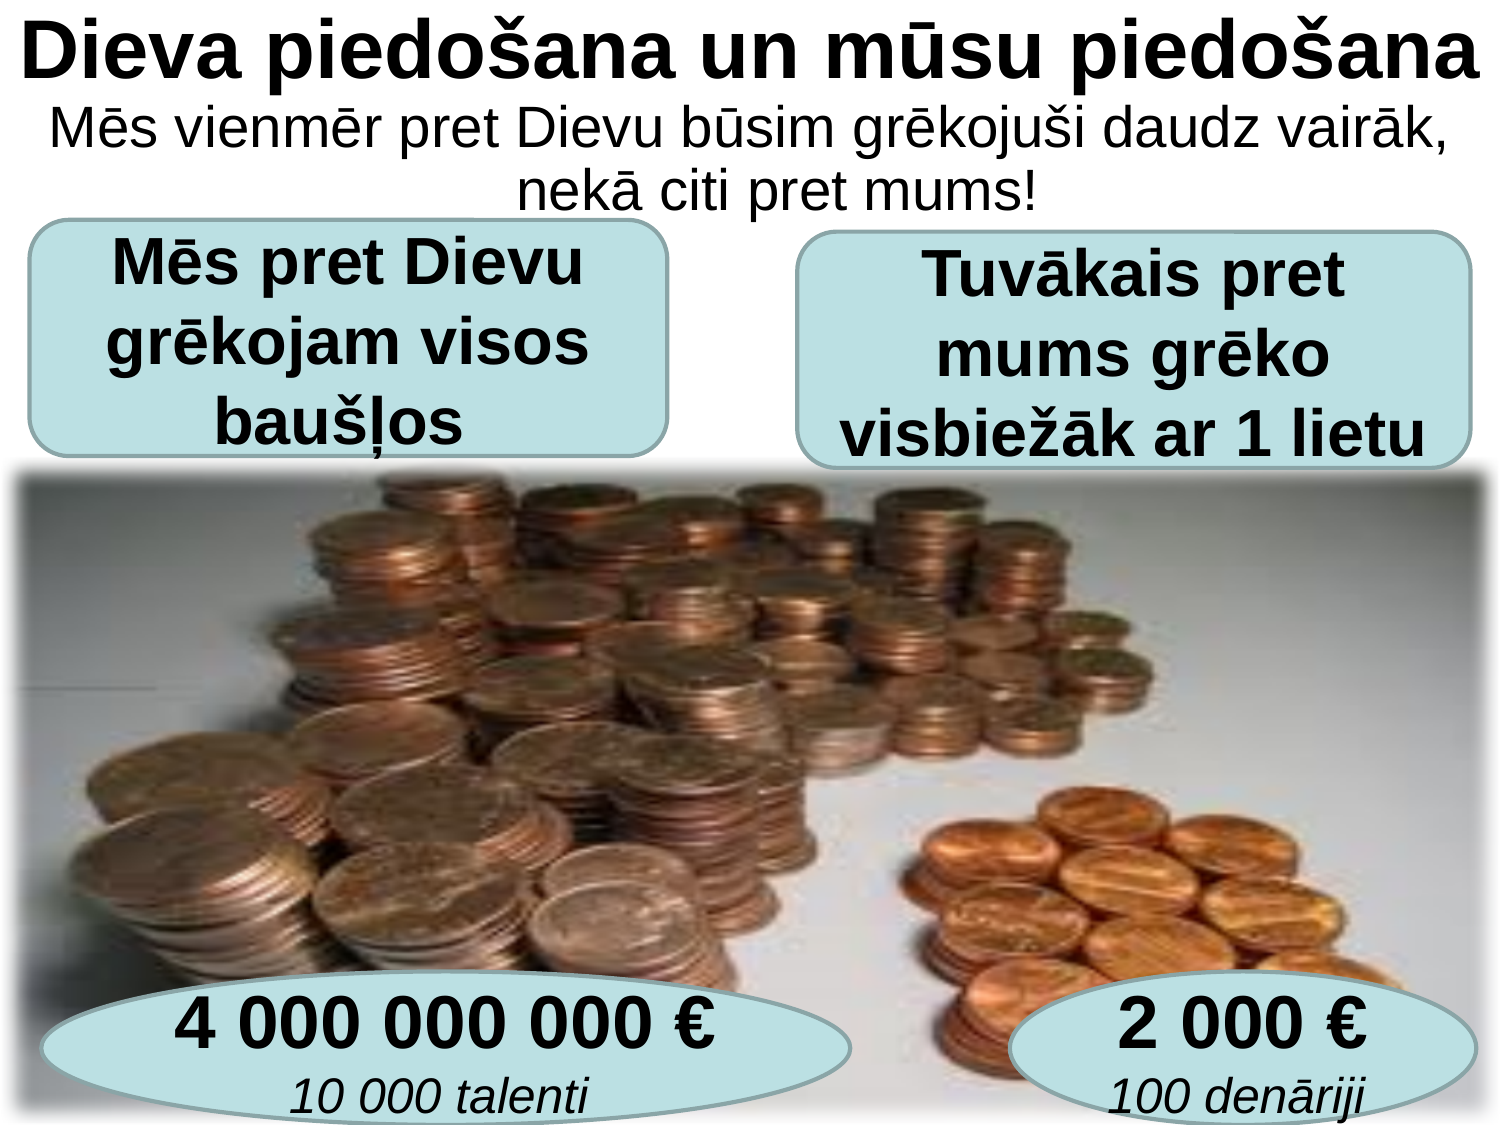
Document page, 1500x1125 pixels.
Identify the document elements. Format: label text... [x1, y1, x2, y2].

picture [0, 455, 1500, 1125]
text_box Mēs vienmēr pret Dievu būsim grēkojuši daudz vairāk, nekā citi pret mums! [0, 91, 1500, 244]
text_box Mēs pret Dievu grēkojam visos baušļos [27, 217, 670, 454]
text_box Tuvākais pret mums grēko visbiežāk ar 1 lietu [795, 229, 1473, 454]
text_box Dieva piedošana un mūsu piedošana [0, 0, 1500, 91]
